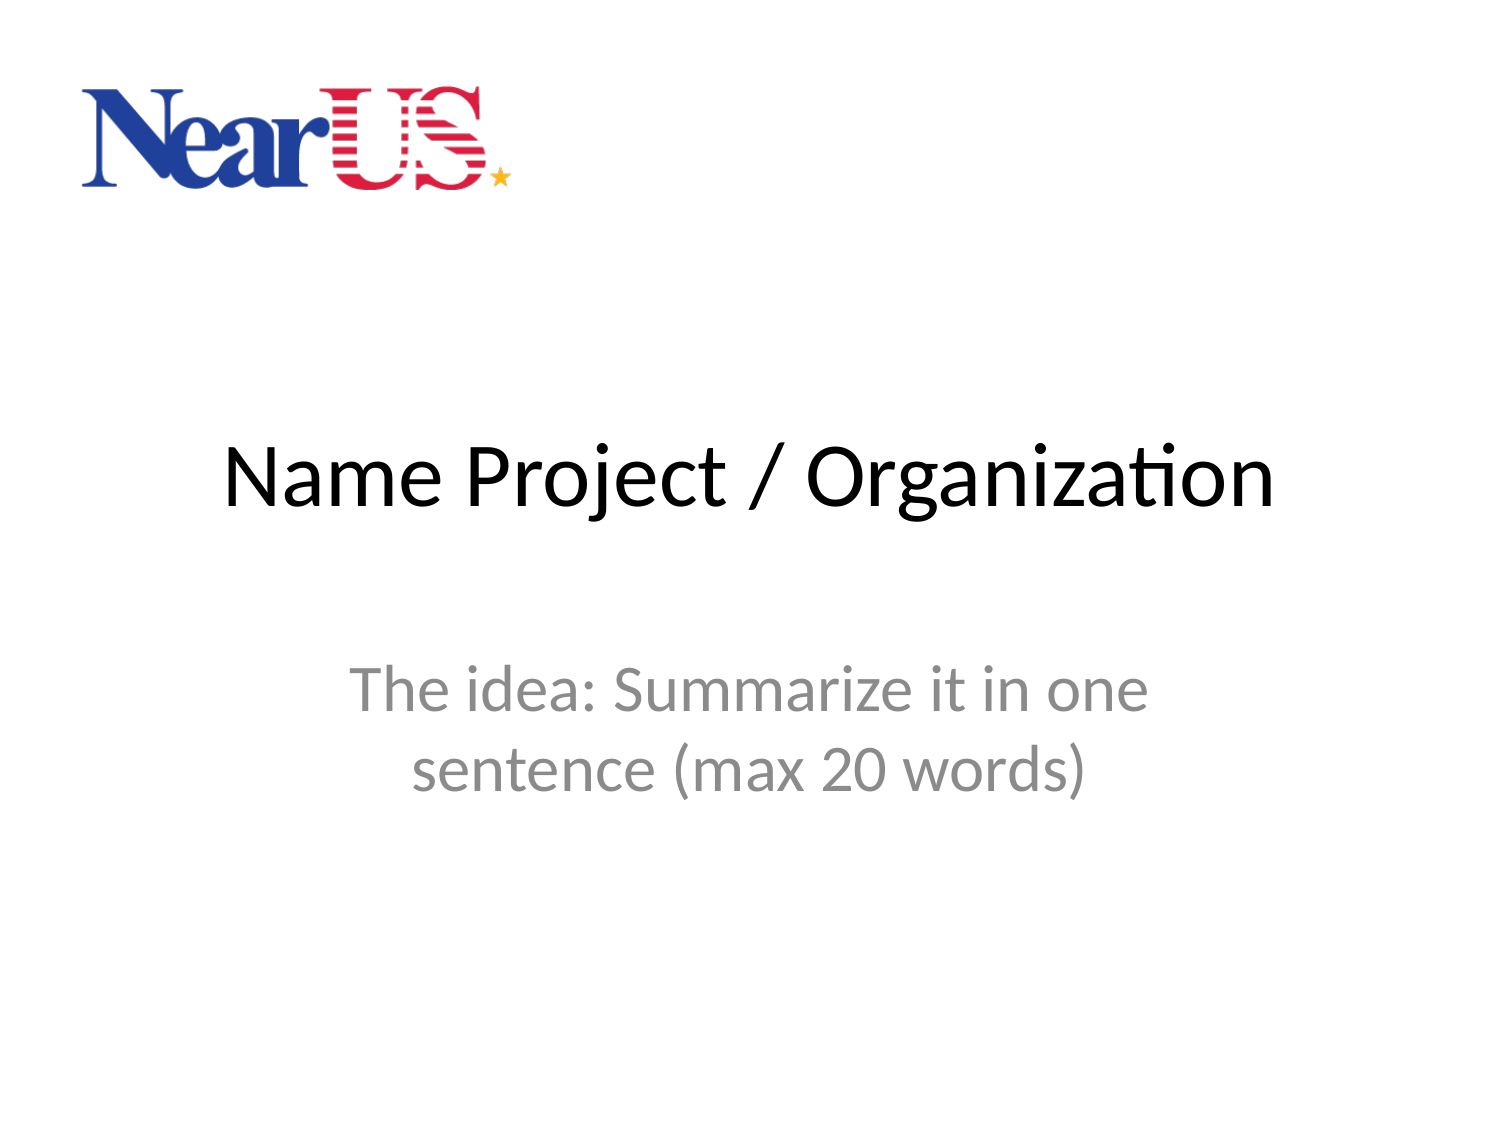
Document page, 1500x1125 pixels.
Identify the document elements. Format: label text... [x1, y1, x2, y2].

title Name Project / Organization [112, 349, 1388, 591]
subtitle The idea: Summarize it in one sentence (max 20 words) [225, 637, 1275, 925]
picture [59, 70, 532, 206]
